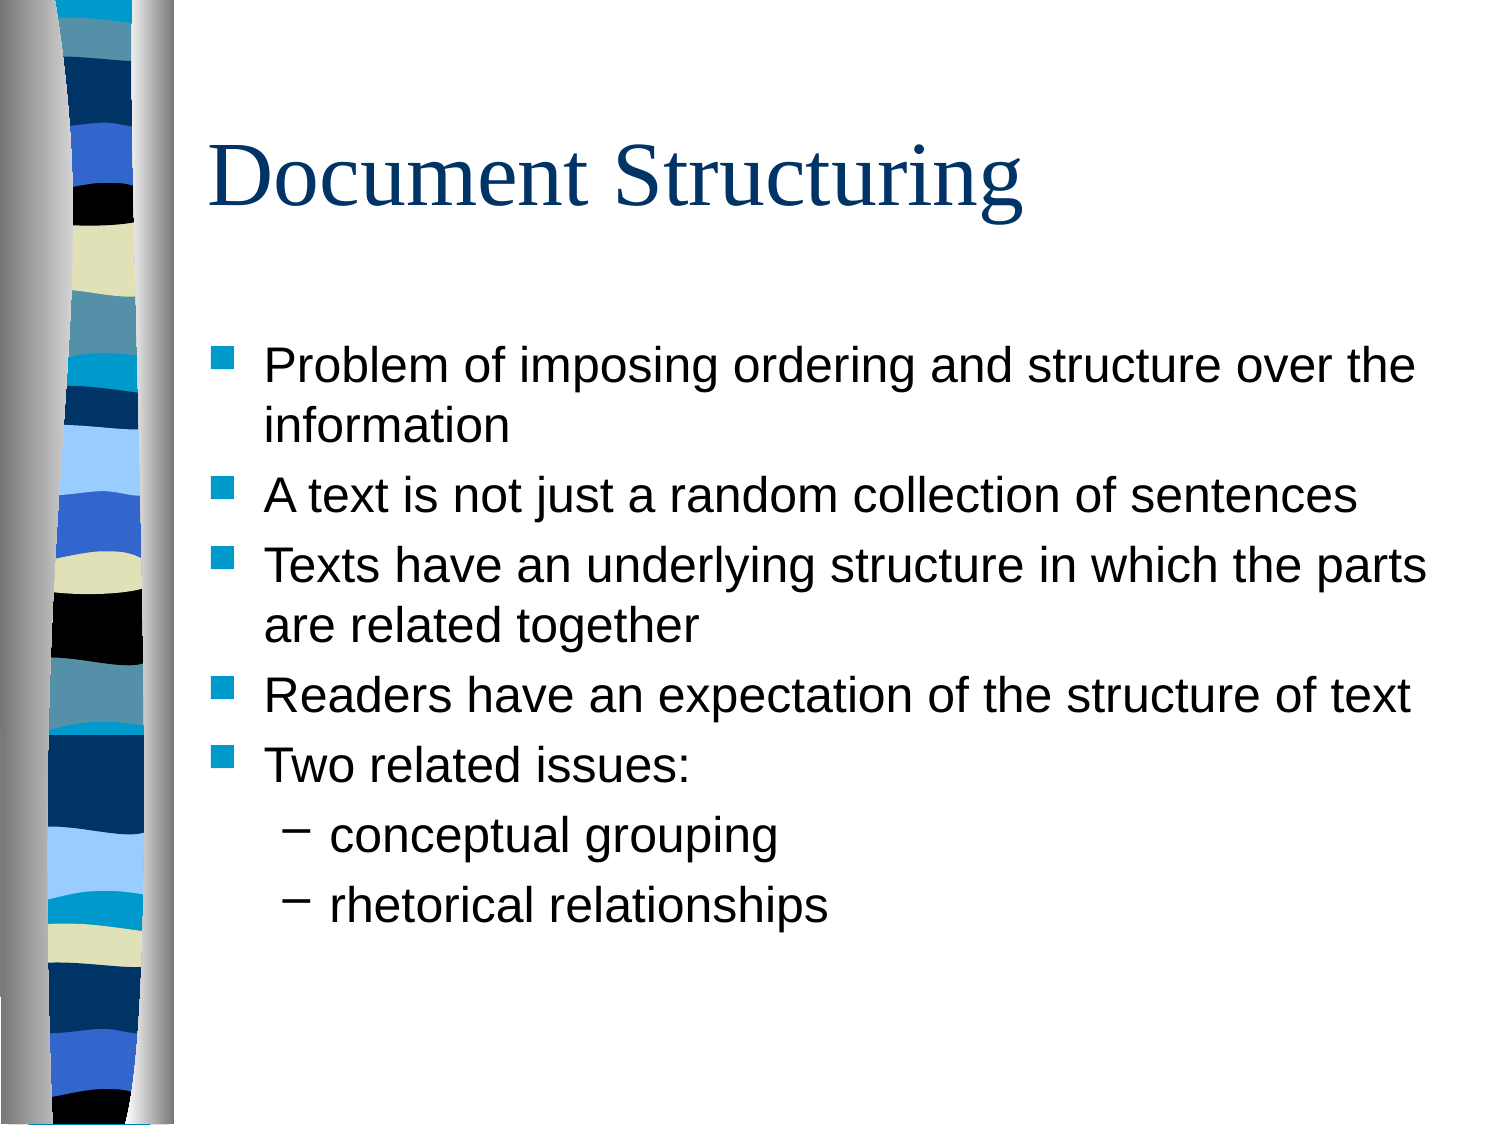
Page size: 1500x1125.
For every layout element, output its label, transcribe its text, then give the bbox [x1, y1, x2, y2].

list Problem of imposing ordering and structure over the information A text is not just a random collection of sentences Texts have an underlying structure in which the parts are related together Readers have an expectation of the structure of text Two related issues: conceptual grouping rhetorical relationships [192, 324, 1468, 1001]
title Document Structuring [192, 74, 1468, 263]
